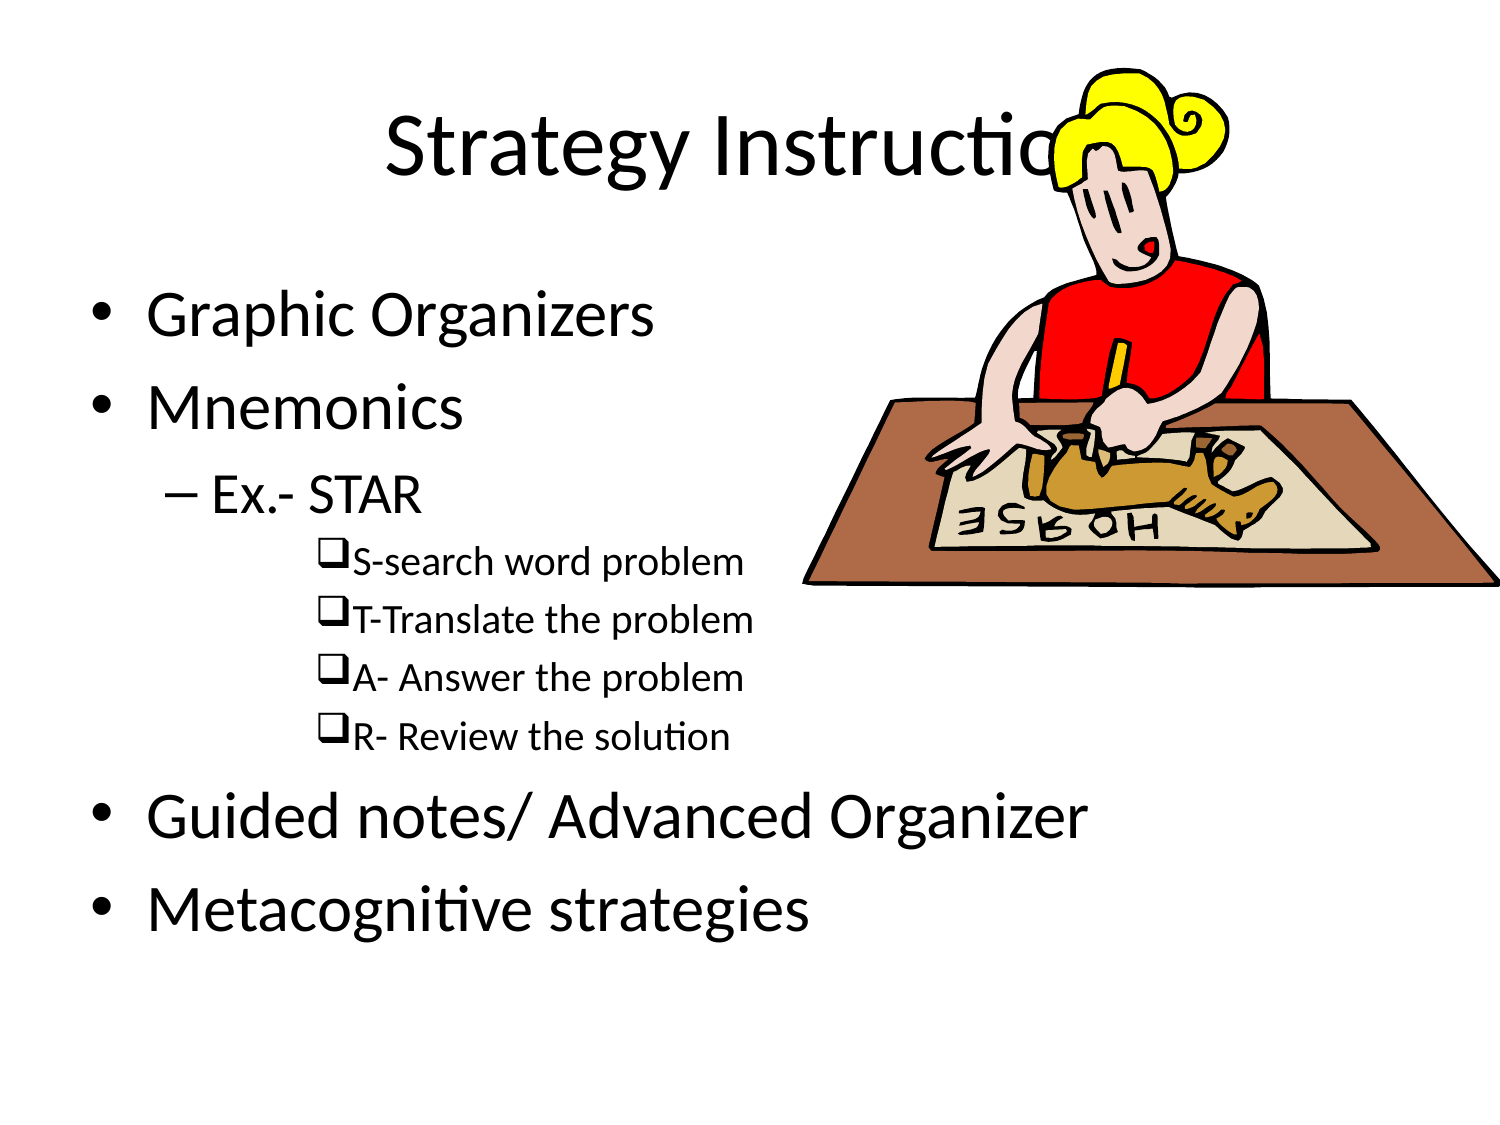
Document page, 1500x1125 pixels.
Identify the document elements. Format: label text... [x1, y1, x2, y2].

title Strategy Instruction [75, 45, 1425, 233]
picture [801, 62, 1500, 588]
list Graphic Organizers Mnemonics Ex.- STAR S-search word problem T-Translate the problem A- Answer the problem R- Review the solution Guided notes/ Advanced Organizer Metacognitive strategies [75, 262, 1425, 1005]
